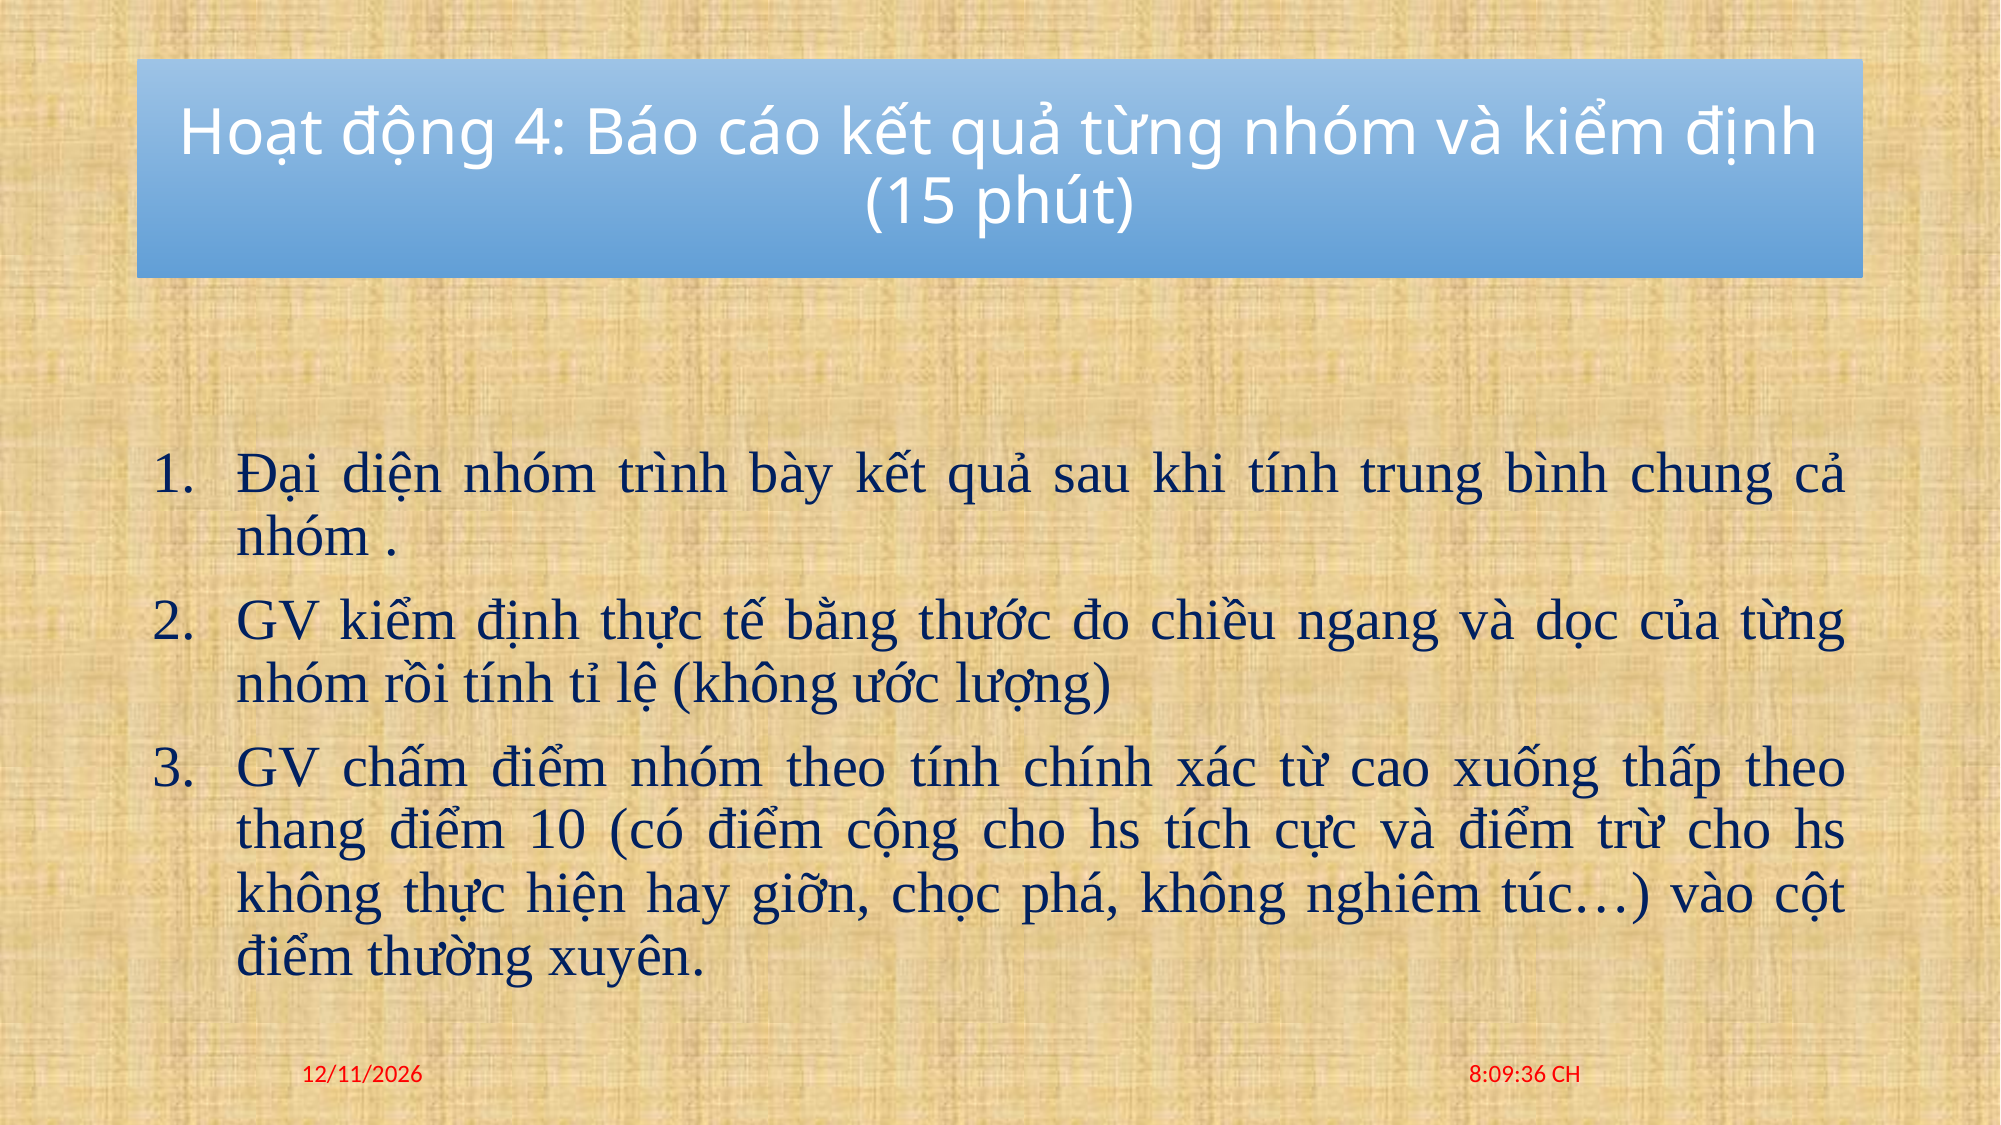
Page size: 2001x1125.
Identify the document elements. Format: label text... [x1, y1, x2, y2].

picture [0, 0, 2001, 1125]
footer 8:09:36 CH [1187, 1042, 1863, 1103]
title Hoạt động 4: Báo cáo kết quả từng nhóm và kiểm định (15 phút) [137, 59, 1863, 278]
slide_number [137, 1042, 588, 1103]
list Đại diện nhóm trình bày kết quả sau khi tính trung bình chung cả nhóm . GV kiểm định thực tế bằng thước đo chiều ngang và dọc của từng nhóm rồi tính tỉ lệ (không ước lượng) GV chấm điểm nhóm theo tính chính xác từ cao xuống thấp theo thang điểm 10 (có điểm cộng cho hs tích cực và điểm trừ cho hs không thực hiện hay giỡn, chọc phá, không nghiêm túc…) vào cột điểm thường xuyên. [137, 434, 1863, 1014]
